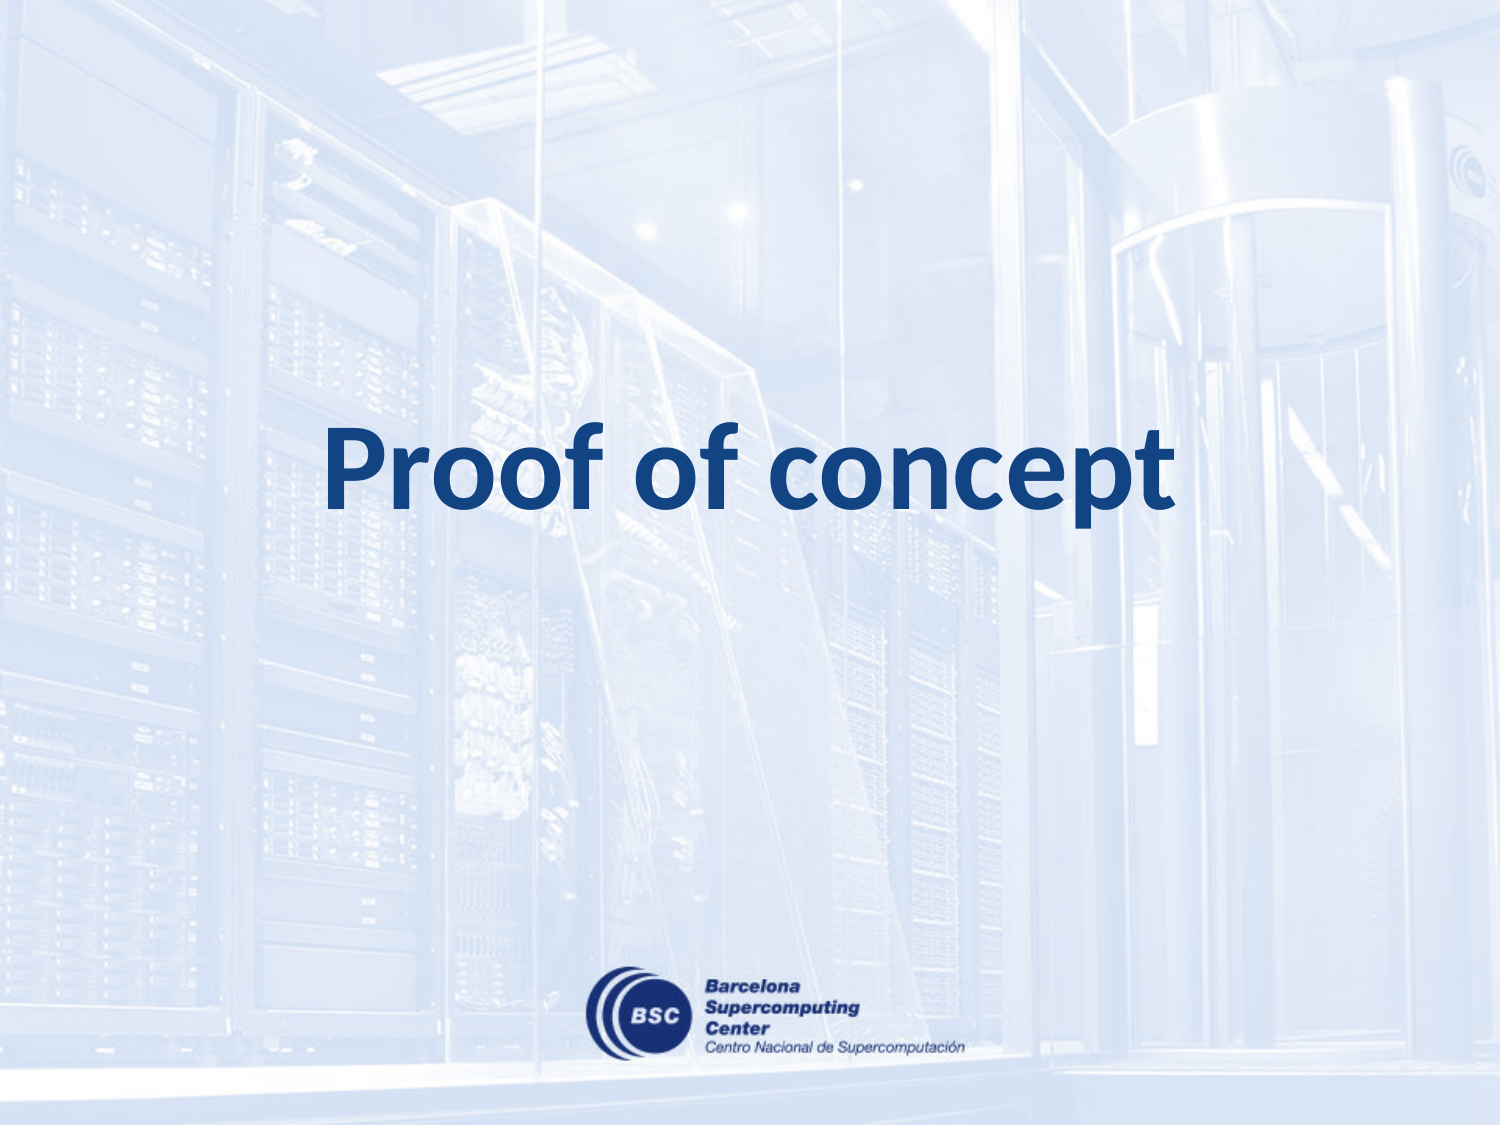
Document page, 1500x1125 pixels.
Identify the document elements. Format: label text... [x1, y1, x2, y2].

picture [0, 0, 1500, 1125]
title Proof of concept [188, 143, 1311, 794]
